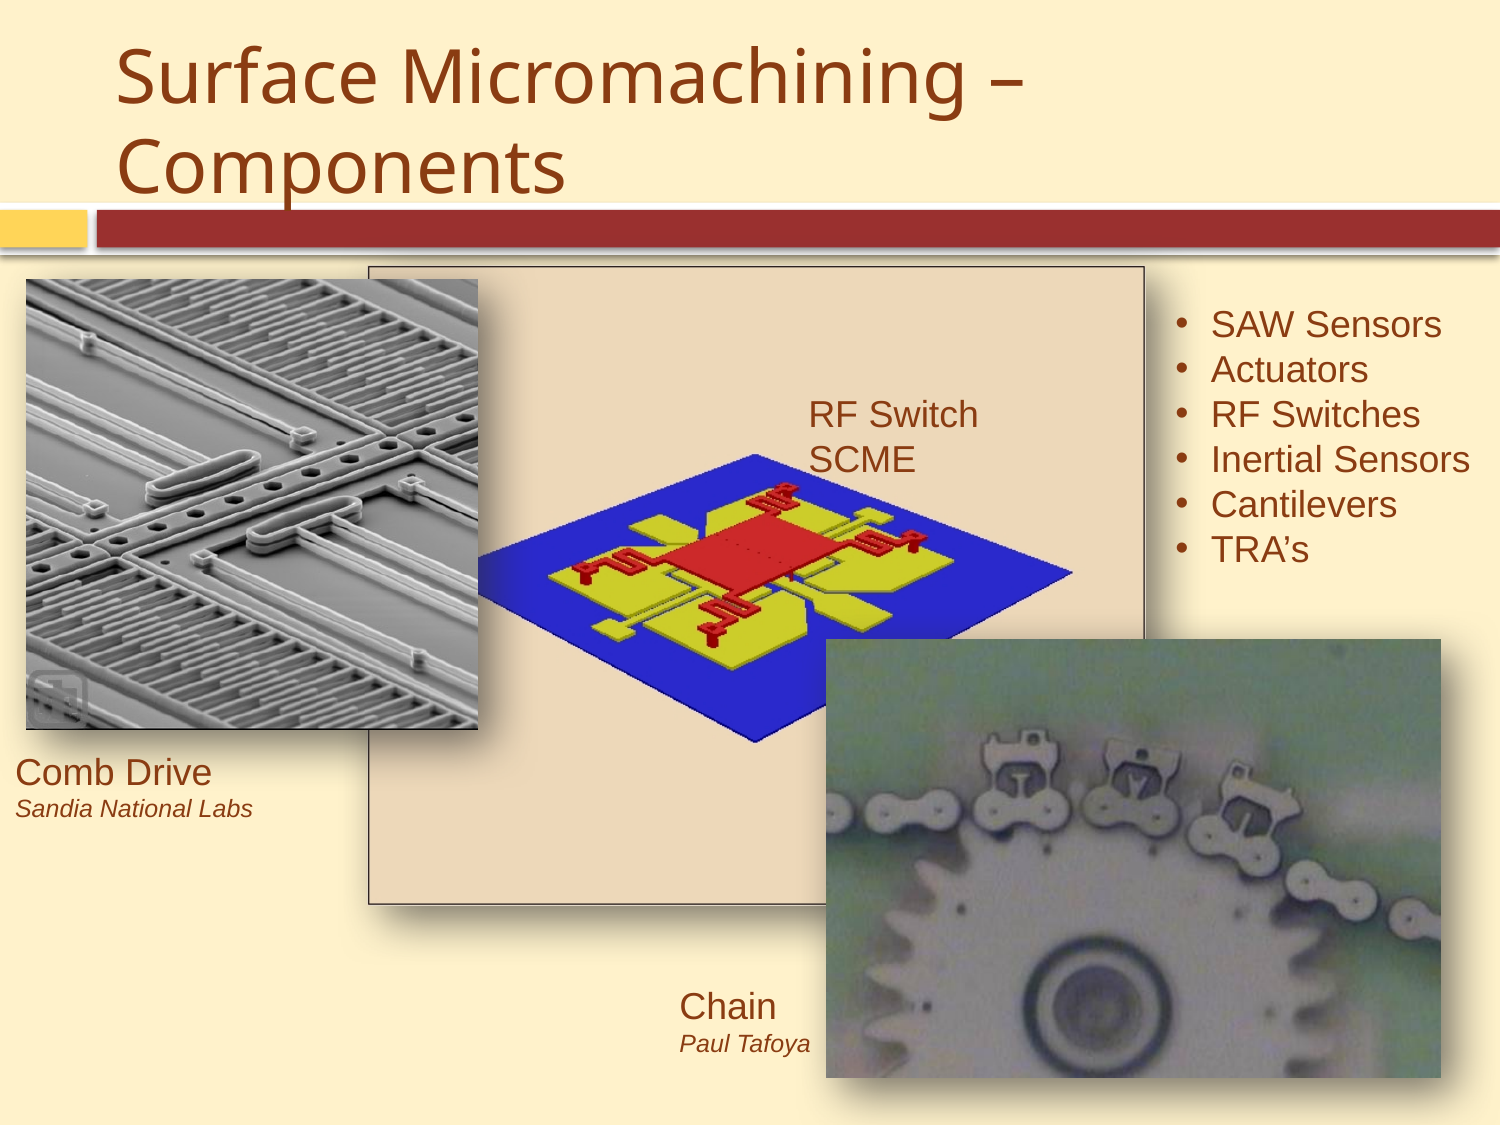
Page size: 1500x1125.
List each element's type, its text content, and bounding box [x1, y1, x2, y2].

text_box Comb Drive Sandia National Labs [0, 740, 269, 830]
text_box SAW Sensors Actuators RF Switches Inertial Sensors Cantilevers TRA’s [1160, 292, 1486, 623]
picture [26, 264, 1442, 1079]
text_box Chain Paul Tafoya [664, 975, 819, 1065]
title Surface Micromachining – Components [100, 37, 1438, 200]
